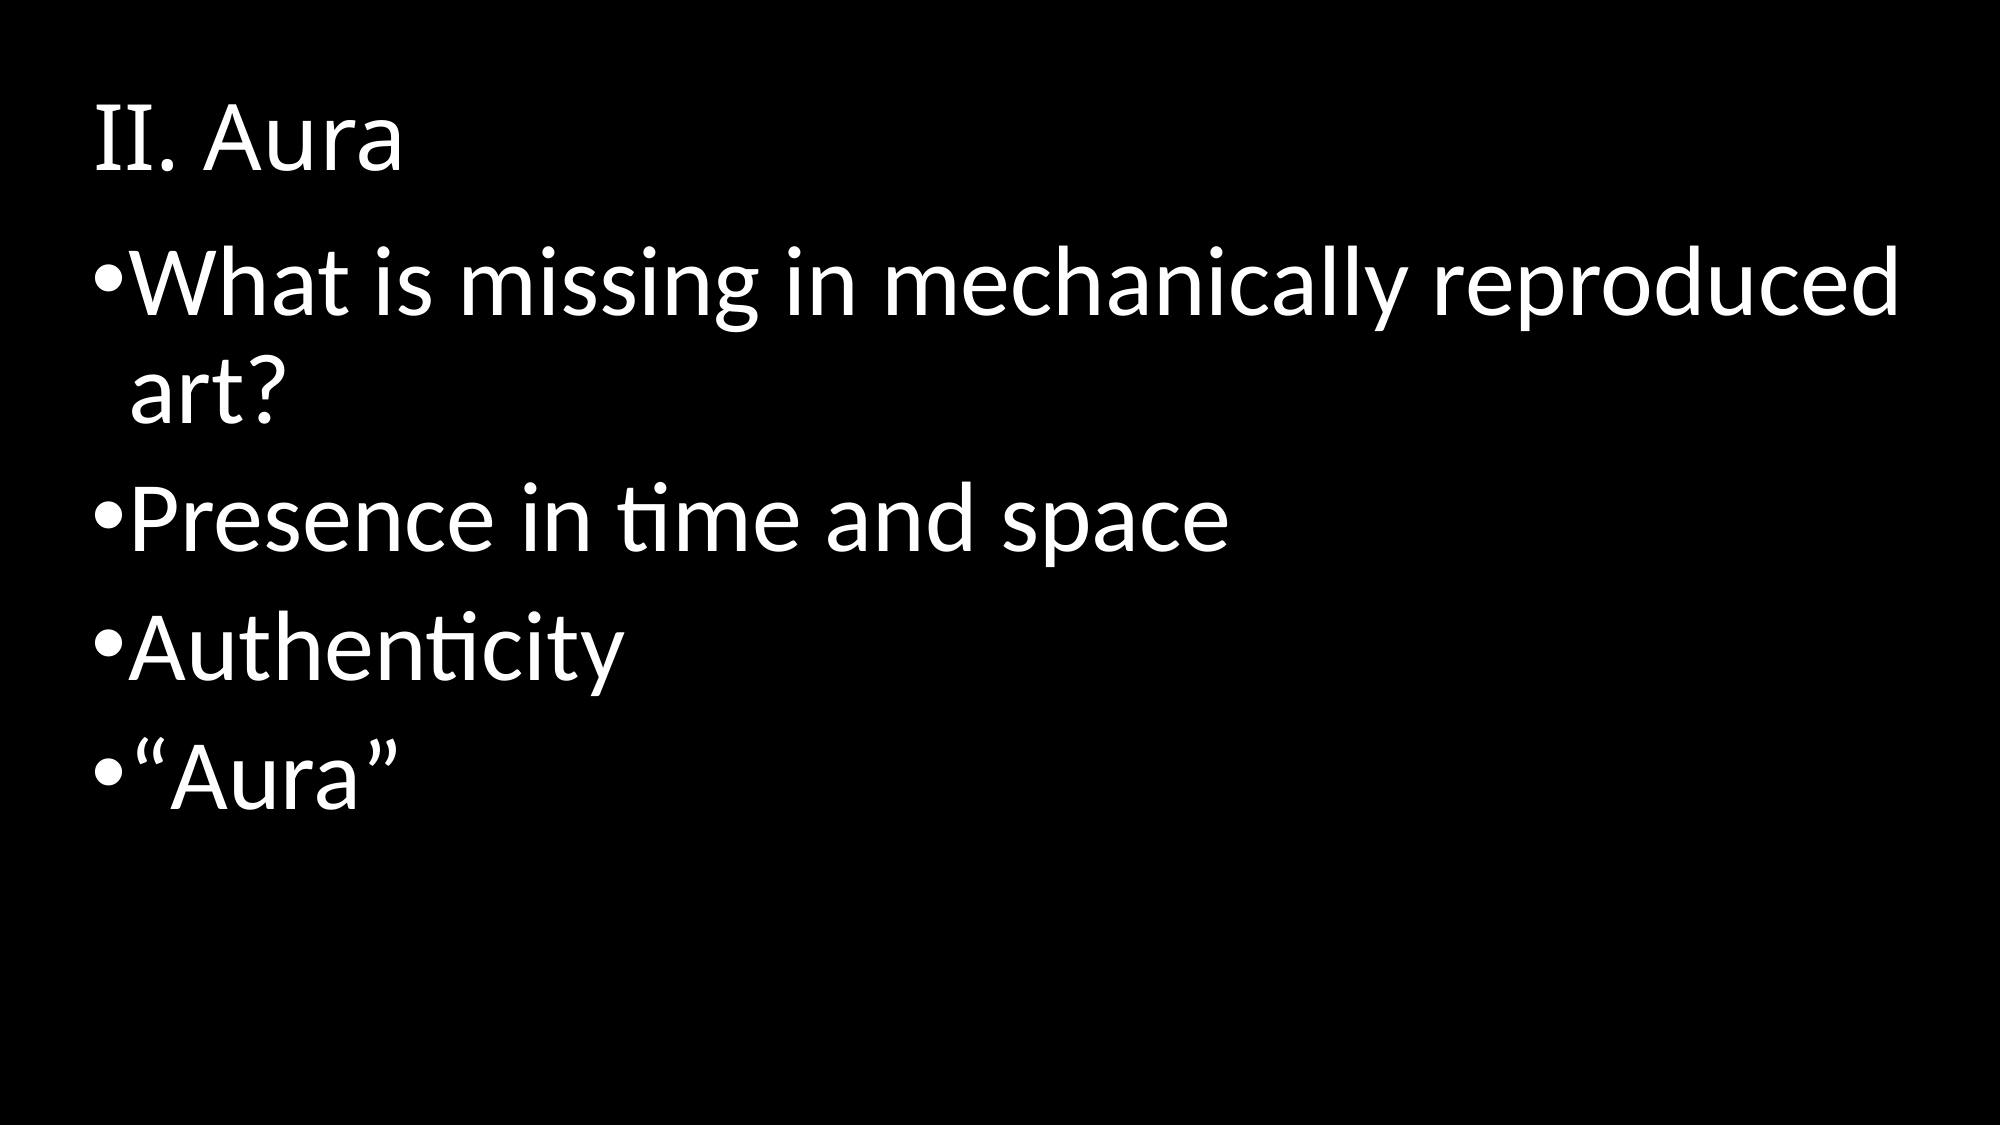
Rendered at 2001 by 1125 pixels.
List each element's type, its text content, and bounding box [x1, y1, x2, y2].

title II. Aura [78, 59, 1924, 221]
list What is missing in mechanically reproduced art? Presence in time and space Authenticity “Aura” [76, 221, 1947, 1066]
